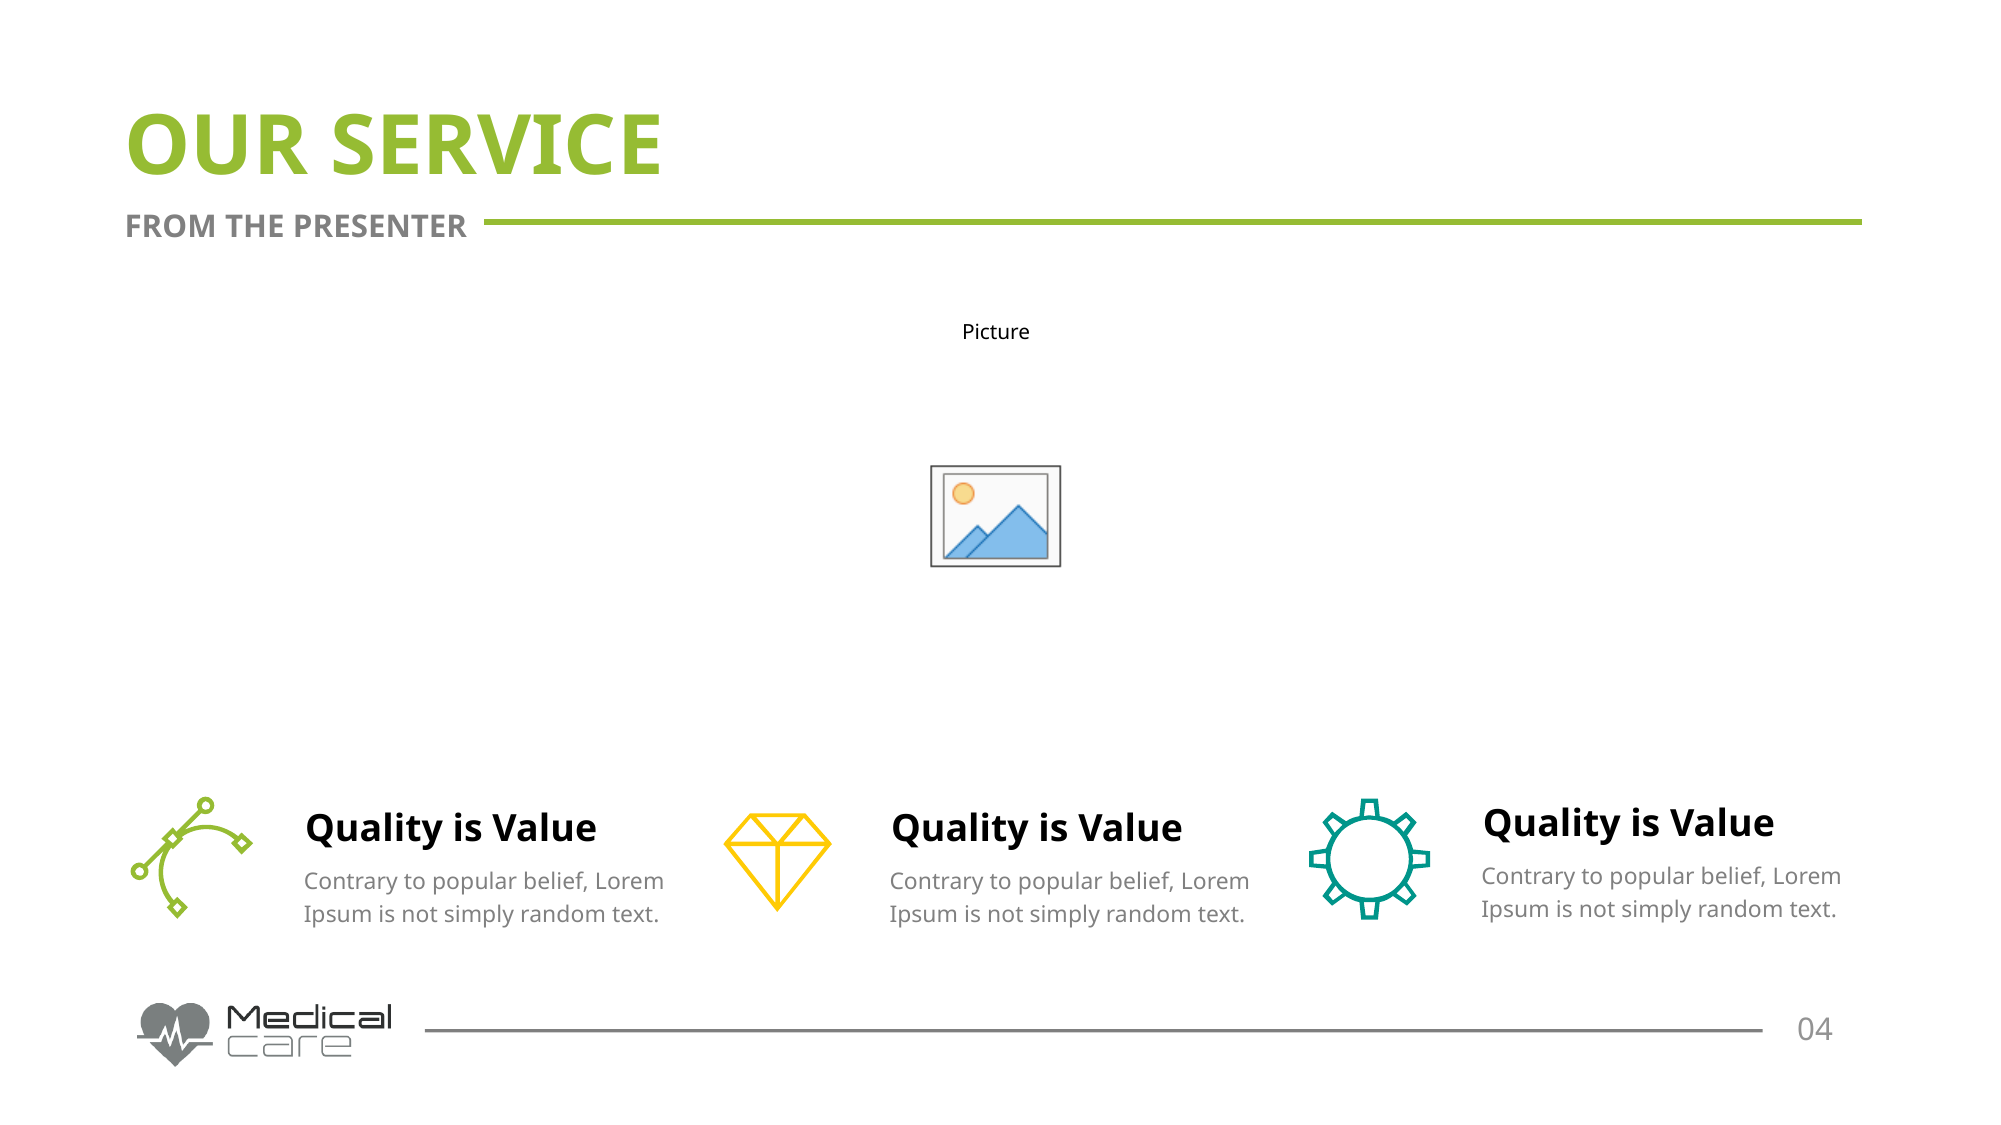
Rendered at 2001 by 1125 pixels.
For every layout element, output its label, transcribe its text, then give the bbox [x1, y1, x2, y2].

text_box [723, 796, 1269, 936]
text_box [1309, 791, 1861, 931]
picture [129, 311, 1863, 722]
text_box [129, 796, 684, 936]
slide_number 04 [1767, 983, 1863, 1079]
text_box OUR SERVICE FROM THE PRESENTER [109, 131, 693, 251]
